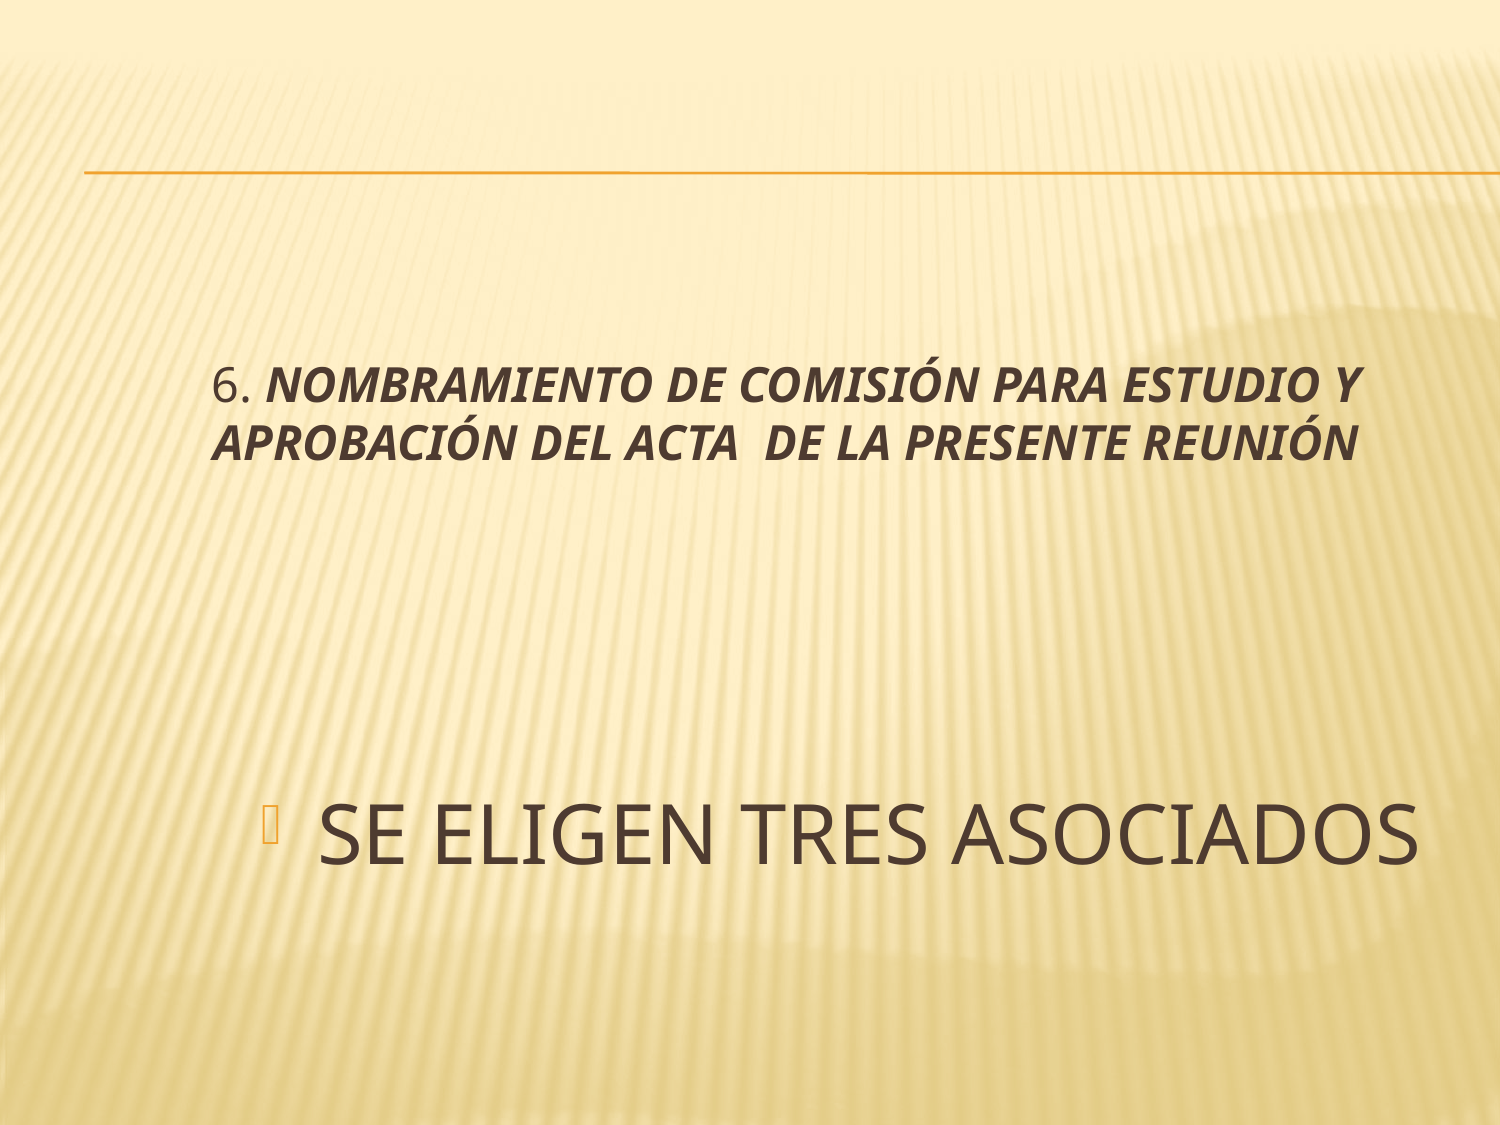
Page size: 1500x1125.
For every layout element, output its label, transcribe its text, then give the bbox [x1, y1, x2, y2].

title 6. NOMBRAMIENTO DE COMISIÓN PARA ESTUDIO Y APROBACIÓN DEL ACTA DE LA PRESENTE REUNIÓN [171, 338, 1402, 526]
list SE ELIGEN TRES ASOCIADOS [246, 773, 1477, 950]
